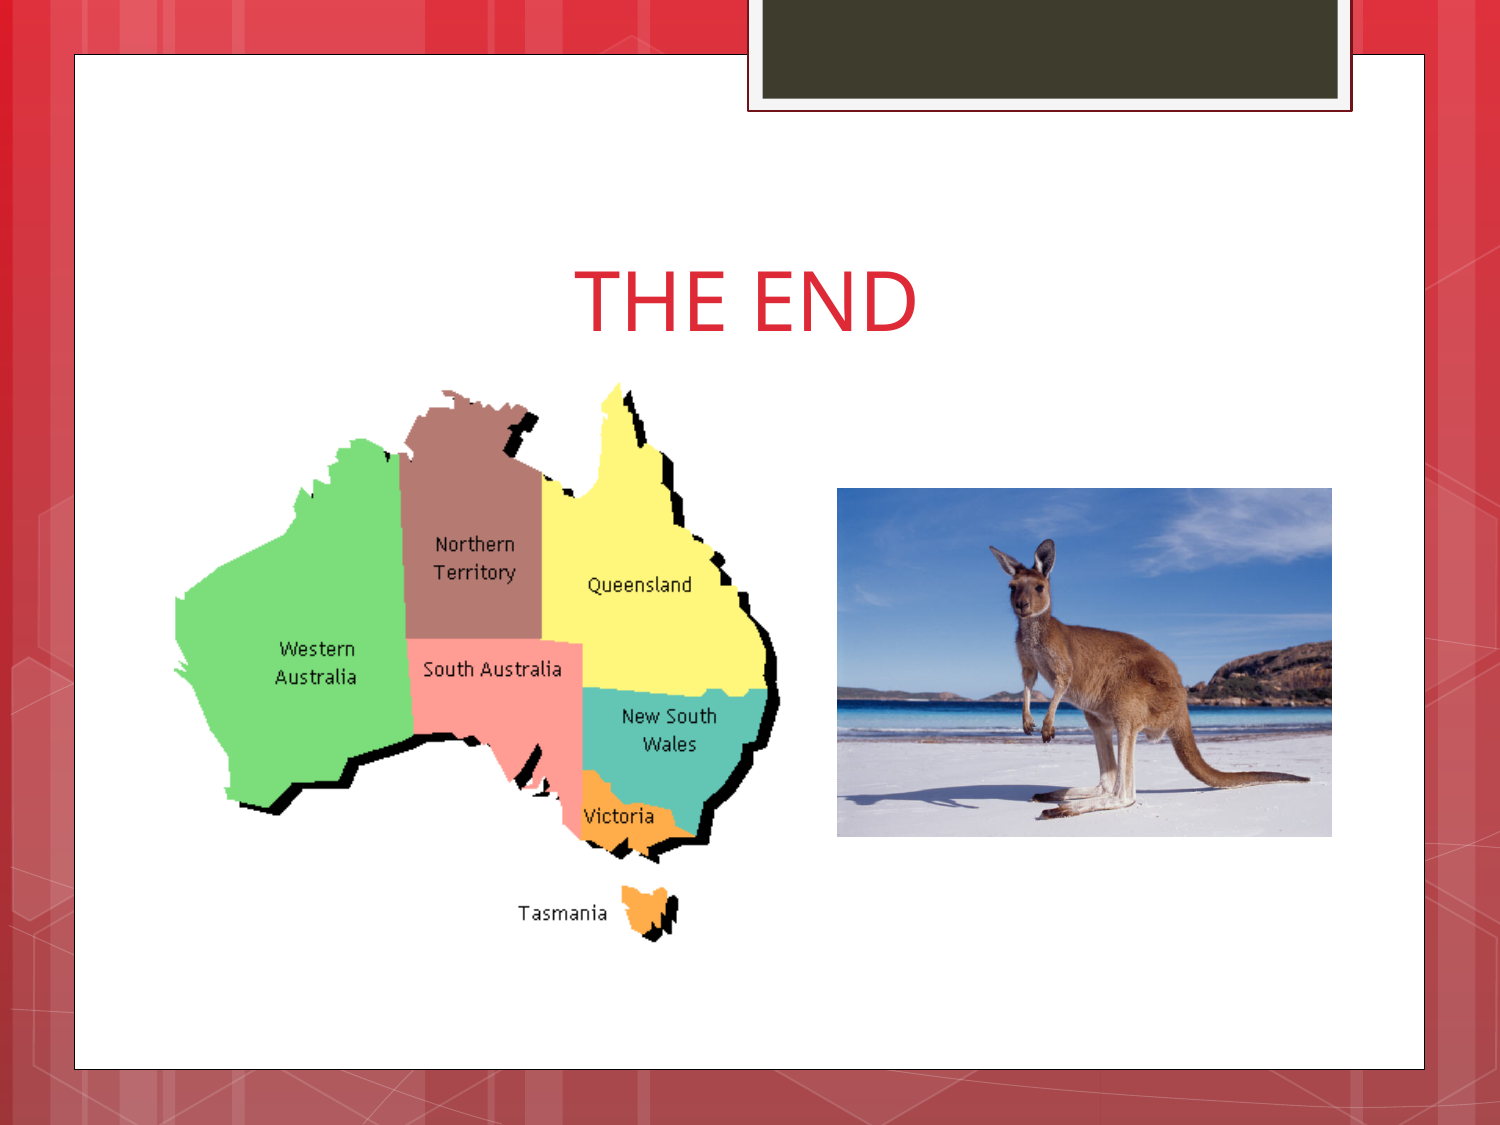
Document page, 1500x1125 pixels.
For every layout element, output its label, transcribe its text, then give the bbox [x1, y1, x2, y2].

picture [174, 377, 785, 948]
picture [837, 487, 1332, 837]
title THE END [171, 168, 1324, 357]
